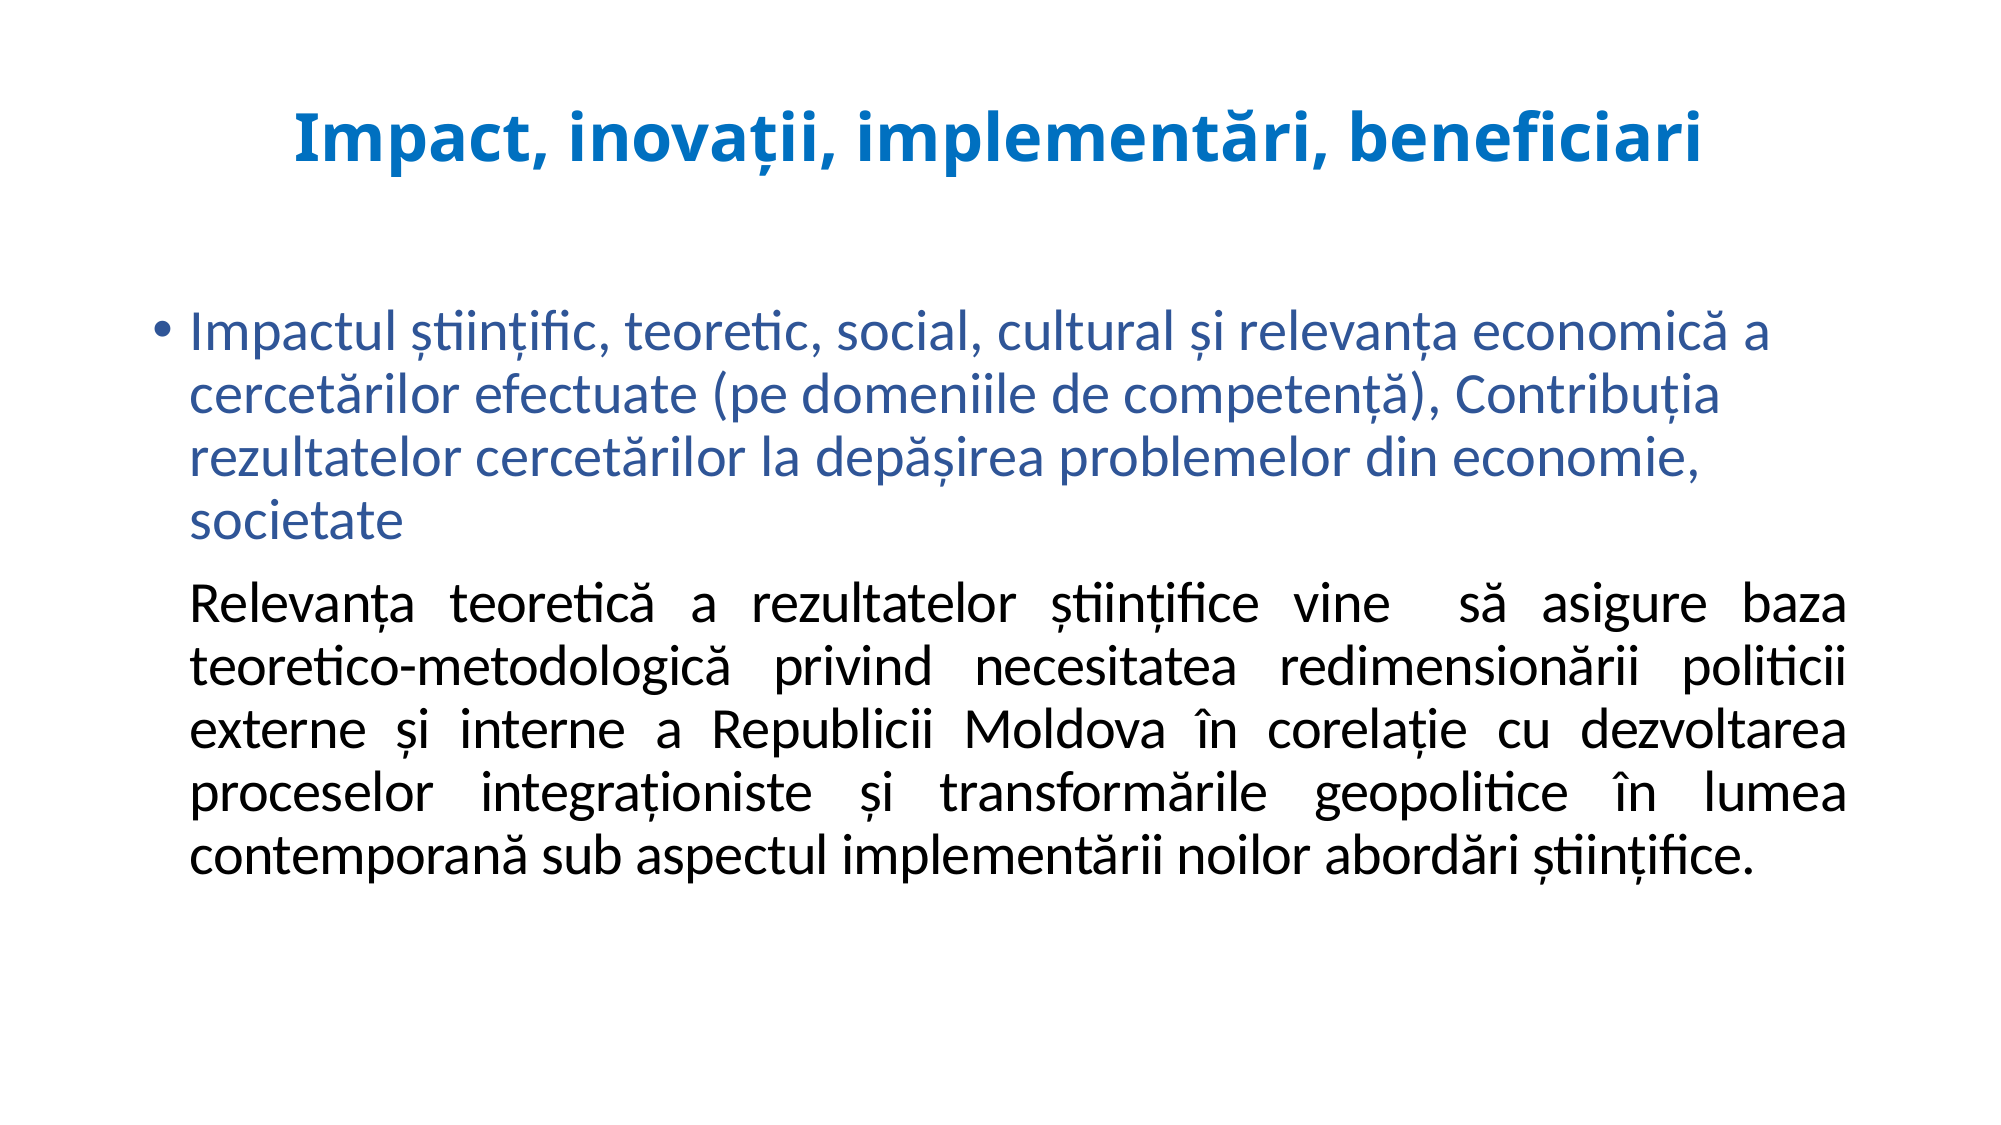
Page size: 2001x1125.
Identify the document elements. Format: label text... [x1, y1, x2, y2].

list Impactul științific, teoretic, social, cultural și relevanța economică a cercetărilor efectuate (pe domeniile de competență), Contribuția rezultatelor cercetărilor la depășirea problemelor din economie, societate Relevanța teoretică a rezultatelor științifice vine să asigure baza teoretico-metodologică privind necesitatea redimensionării politicii externe şi interne a Republicii Moldova în corelație cu dezvoltarea proceselor integraţioniste şi transformările geopolitice în lumea contemporană sub aspectul implementării noilor abordări ştiinţifice. [137, 292, 1863, 1073]
title Impact, inovații, implementări, beneficiari [137, 59, 1863, 220]
